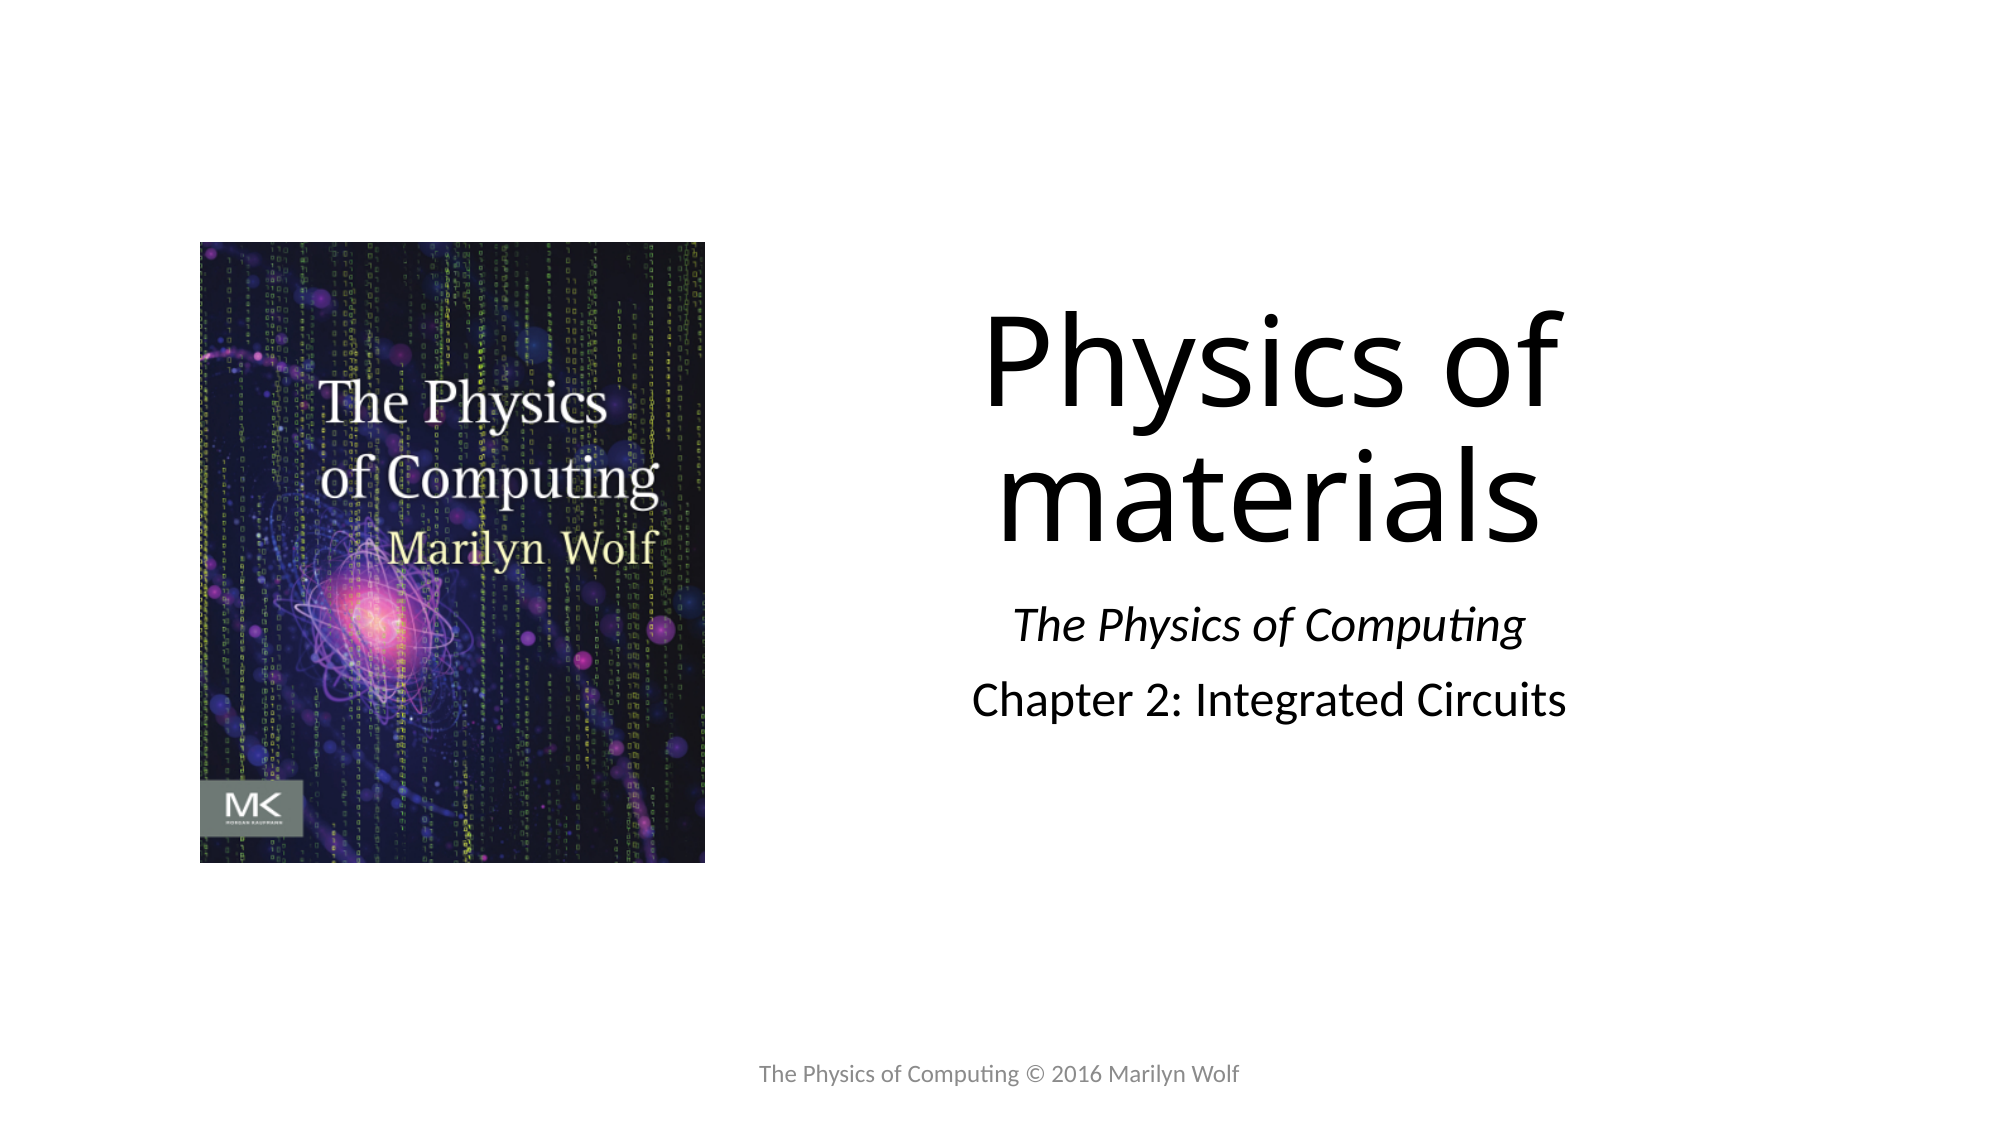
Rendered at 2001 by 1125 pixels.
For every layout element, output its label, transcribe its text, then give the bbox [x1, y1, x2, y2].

title Physics of materials [788, 184, 1750, 576]
subtitle The Physics of Computing Chapter 2: Integrated Circuits [788, 590, 1750, 863]
footer The Physics of Computing © 2016 Marilyn Wolf [662, 1042, 1338, 1103]
picture [200, 242, 705, 863]
